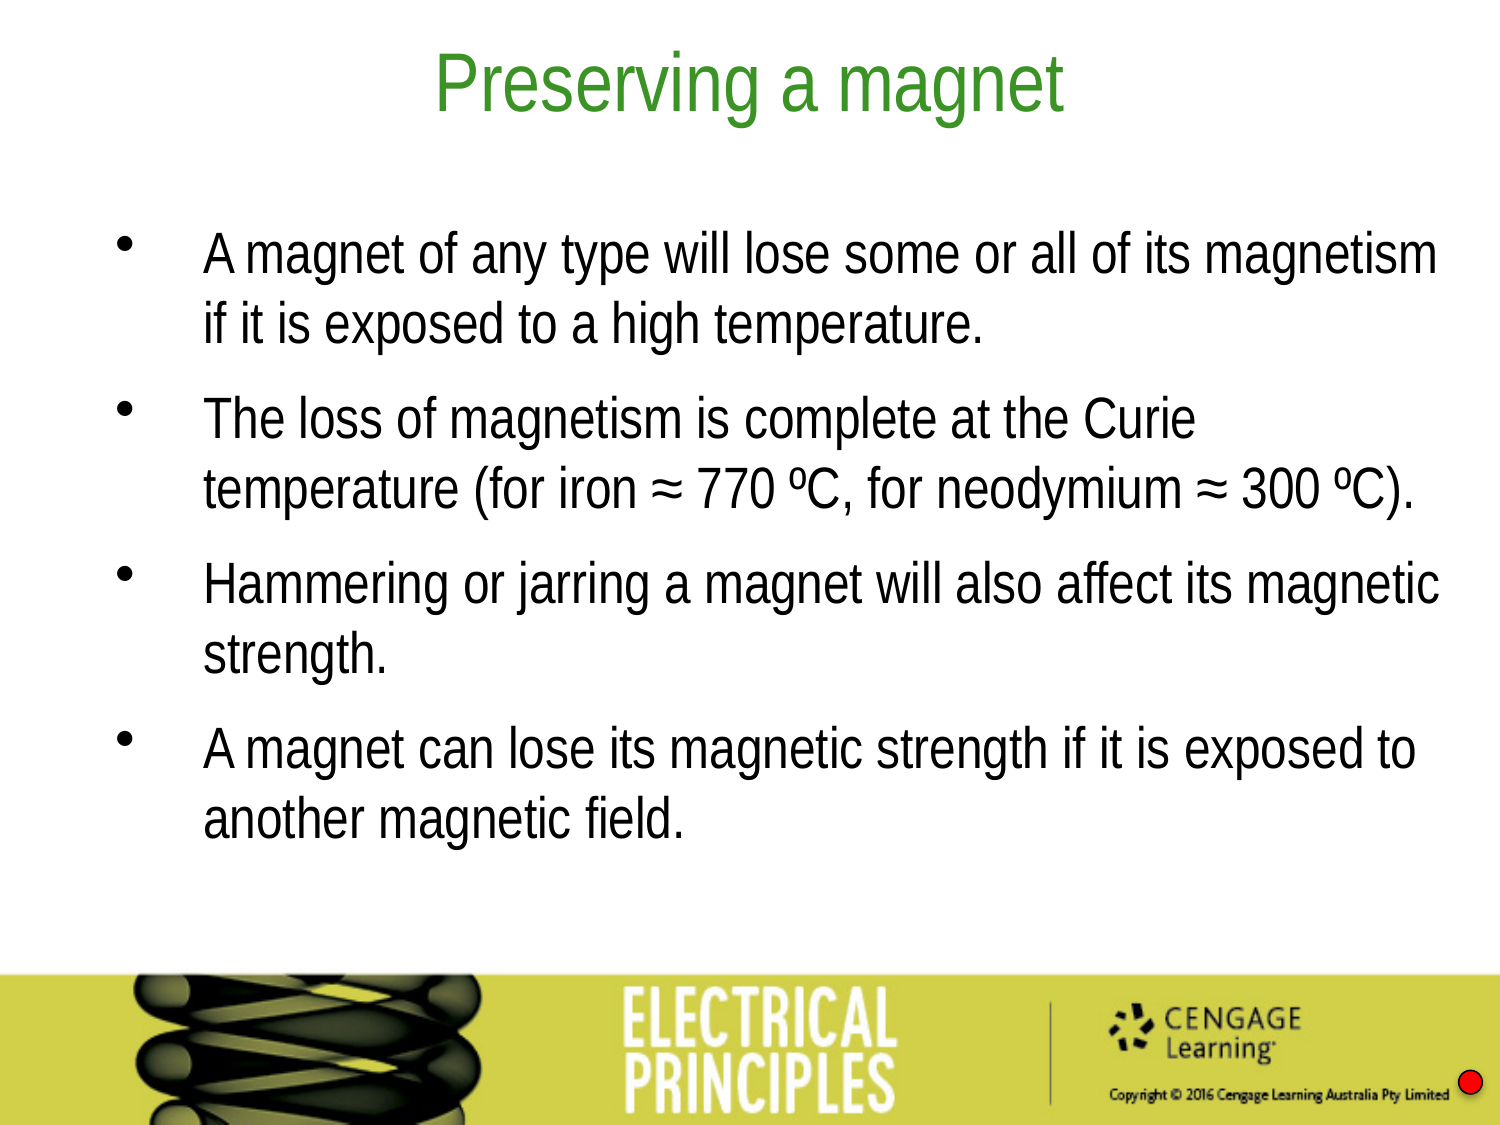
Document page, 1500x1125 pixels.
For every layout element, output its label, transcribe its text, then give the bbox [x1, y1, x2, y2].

text_box A magnet of any type will lose some or all of its magnetism if it is exposed to a high temperature. The loss of magnetism is complete at the Curie temperature (for iron ≈ 770 ºC, for neodymium ≈ 300 ºC). Hammering or jarring a magnet will also affect its magnetic strength. A magnet can lose its magnetic strength if it is exposed to another magnetic field. [100, 208, 1459, 858]
title Preserving a magnet [0, 0, 1500, 130]
picture [0, 130, 1500, 1125]
text_box [1457, 1069, 1484, 1095]
